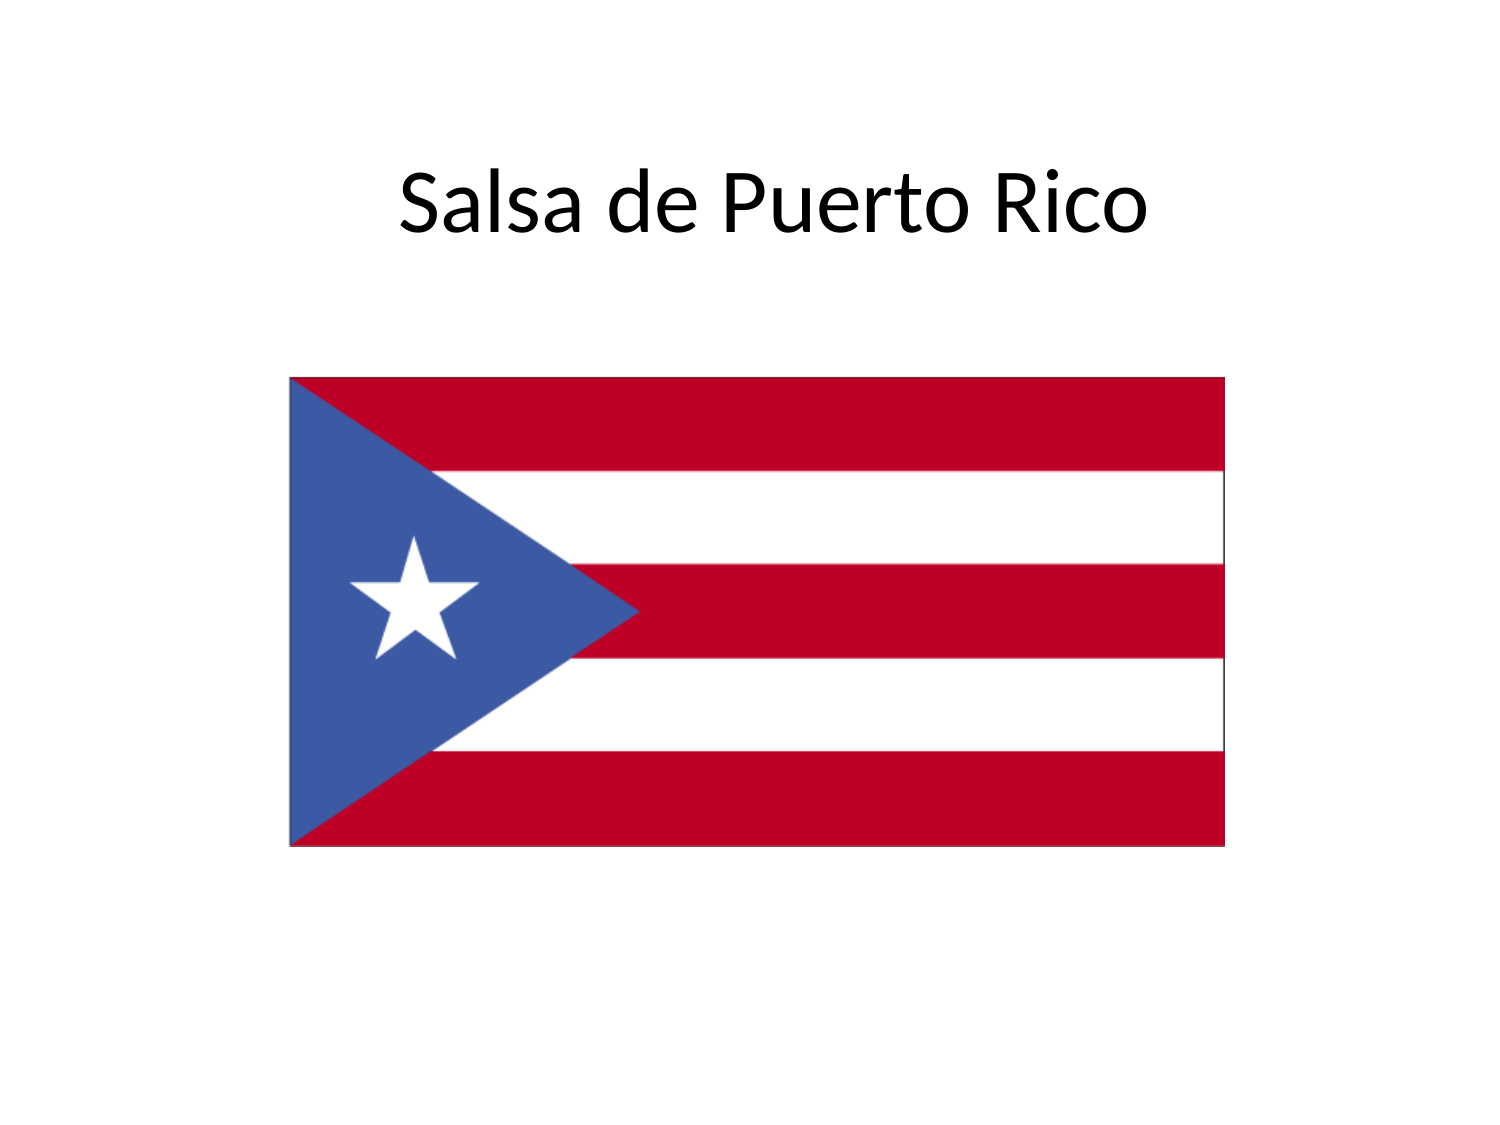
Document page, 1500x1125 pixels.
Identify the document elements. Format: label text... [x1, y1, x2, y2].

picture [287, 374, 1226, 847]
title Salsa de Puerto Rico [137, 75, 1413, 317]
